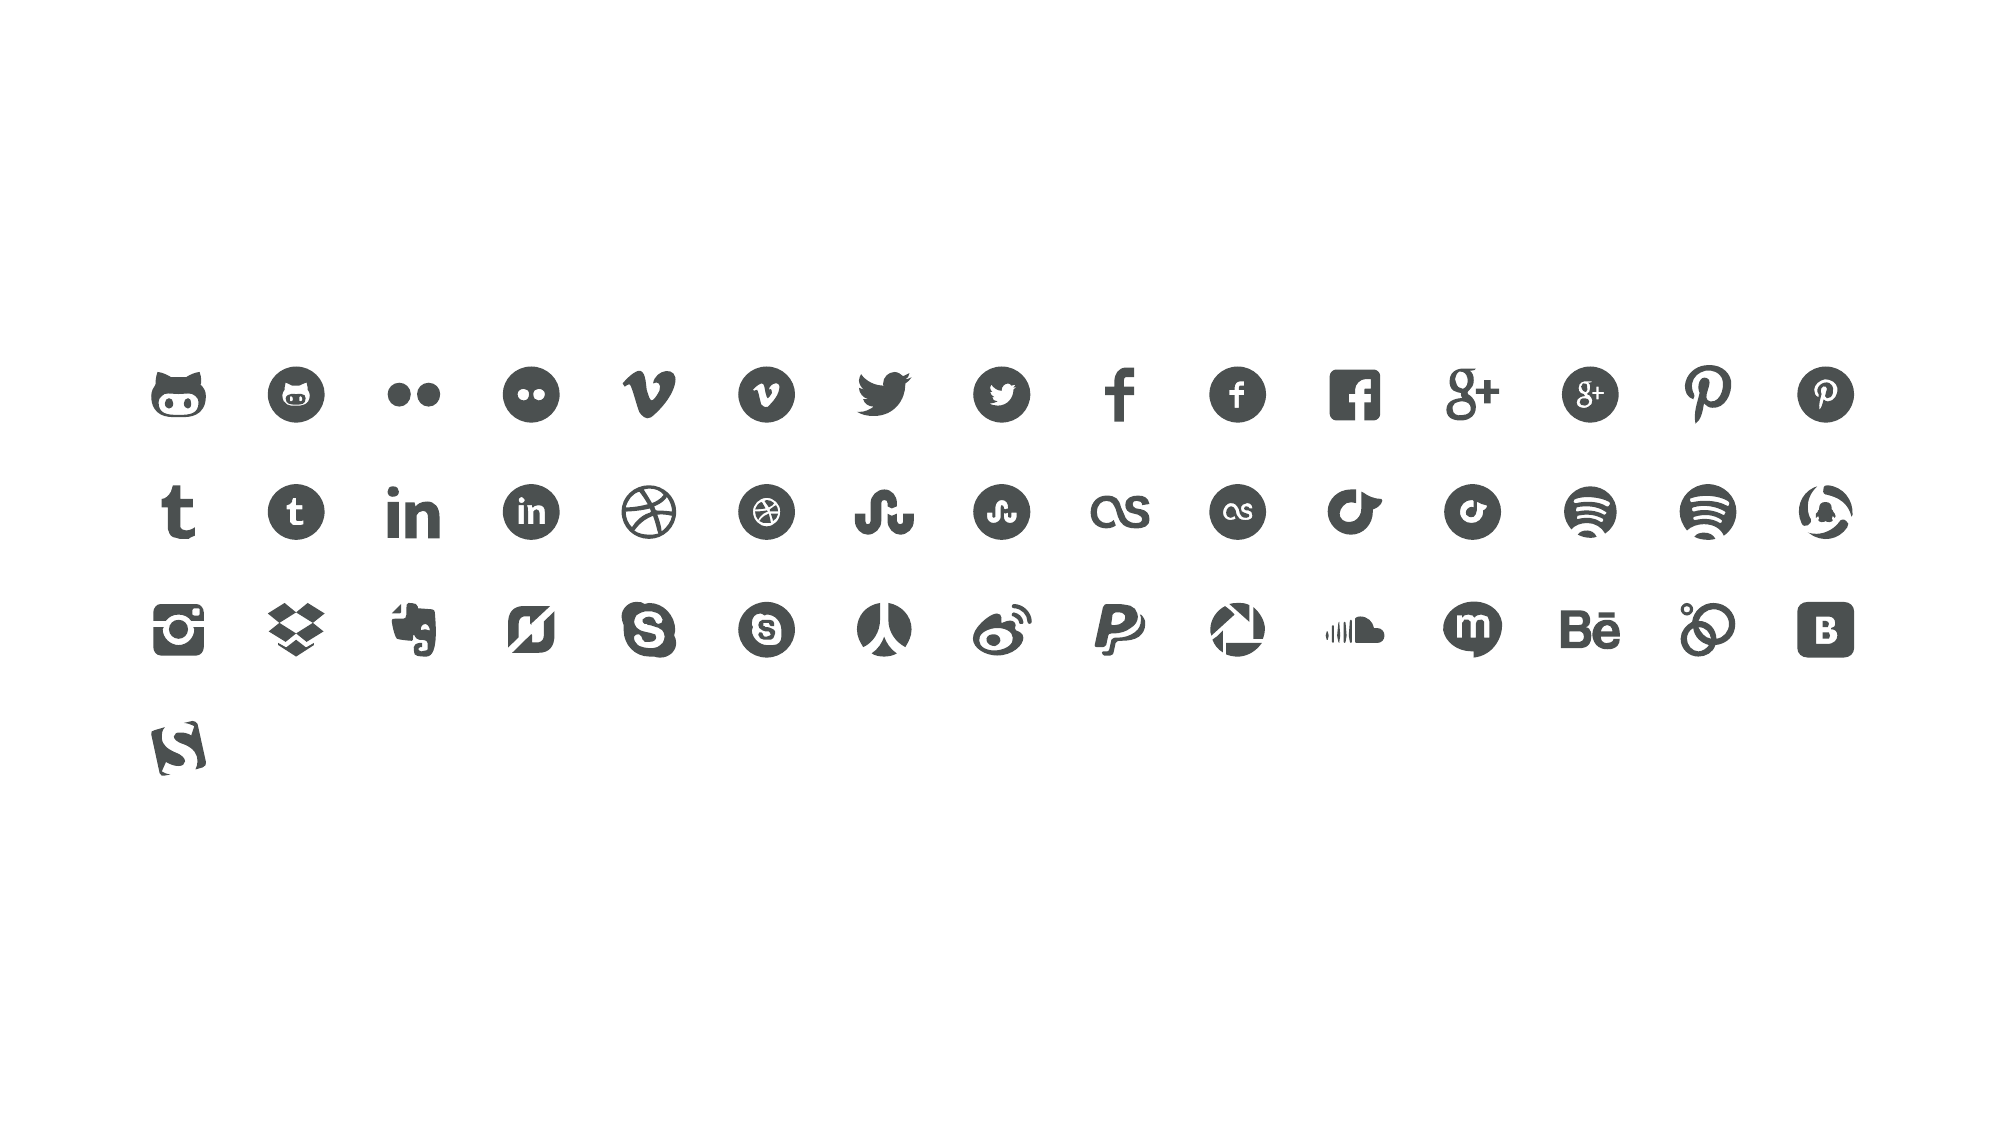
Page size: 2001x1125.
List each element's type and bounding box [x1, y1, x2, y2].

text_box [887, 513, 914, 535]
text_box [1815, 502, 1836, 523]
text_box [1011, 604, 1032, 624]
text_box [1560, 610, 1620, 650]
text_box [738, 601, 796, 658]
text_box [888, 602, 912, 648]
text_box [278, 639, 314, 657]
text_box [391, 604, 402, 614]
text_box [508, 606, 551, 648]
text_box [621, 485, 677, 539]
text_box [1823, 485, 1853, 517]
text_box [161, 485, 195, 539]
text_box [854, 489, 897, 535]
text_box [1329, 369, 1381, 421]
text_box [1797, 366, 1855, 423]
text_box [1680, 602, 1736, 657]
text_box [621, 601, 677, 658]
text_box [1209, 484, 1267, 540]
text_box [1564, 486, 1617, 534]
text_box [153, 604, 204, 621]
text_box [1444, 484, 1502, 540]
text_box [1446, 368, 1476, 421]
text_box [1105, 367, 1135, 422]
text_box [1090, 495, 1150, 529]
text_box [1798, 486, 1818, 526]
text_box [1212, 630, 1223, 653]
text_box [1226, 642, 1262, 657]
text_box [1343, 621, 1347, 643]
text_box [1355, 616, 1385, 643]
text_box [387, 501, 399, 538]
text_box [267, 366, 325, 423]
text_box [1475, 380, 1500, 404]
text_box [1253, 607, 1265, 639]
text_box [1229, 602, 1250, 622]
text_box [173, 720, 206, 770]
text_box [267, 602, 325, 642]
text_box [405, 501, 440, 539]
text_box [738, 484, 796, 540]
text_box [151, 371, 206, 418]
text_box [973, 484, 1031, 540]
text_box [151, 727, 186, 776]
text_box [1443, 601, 1503, 658]
text_box [972, 613, 1024, 656]
text_box [1694, 532, 1716, 540]
text_box [1797, 601, 1855, 658]
text_box [622, 370, 676, 419]
text_box [973, 366, 1031, 423]
text_box [856, 602, 881, 648]
text_box [1337, 621, 1341, 643]
text_box [1094, 604, 1138, 648]
text_box [168, 619, 189, 639]
text_box [387, 382, 411, 407]
text_box [738, 366, 796, 423]
text_box [512, 611, 555, 653]
text_box [871, 636, 897, 657]
text_box [417, 382, 441, 407]
text_box [1807, 519, 1849, 540]
text_box [153, 627, 204, 656]
text_box [1348, 619, 1352, 643]
text_box [387, 486, 399, 497]
text_box [1577, 530, 1597, 538]
text_box [1684, 365, 1732, 424]
text_box [856, 371, 912, 416]
text_box [1679, 484, 1737, 536]
text_box [267, 484, 325, 540]
text_box [391, 602, 436, 657]
text_box [1101, 614, 1146, 656]
text_box [502, 366, 560, 423]
text_box [502, 484, 560, 540]
text_box [1210, 606, 1235, 636]
text_box [1561, 366, 1619, 423]
text_box [1327, 489, 1383, 535]
text_box [1209, 366, 1267, 423]
